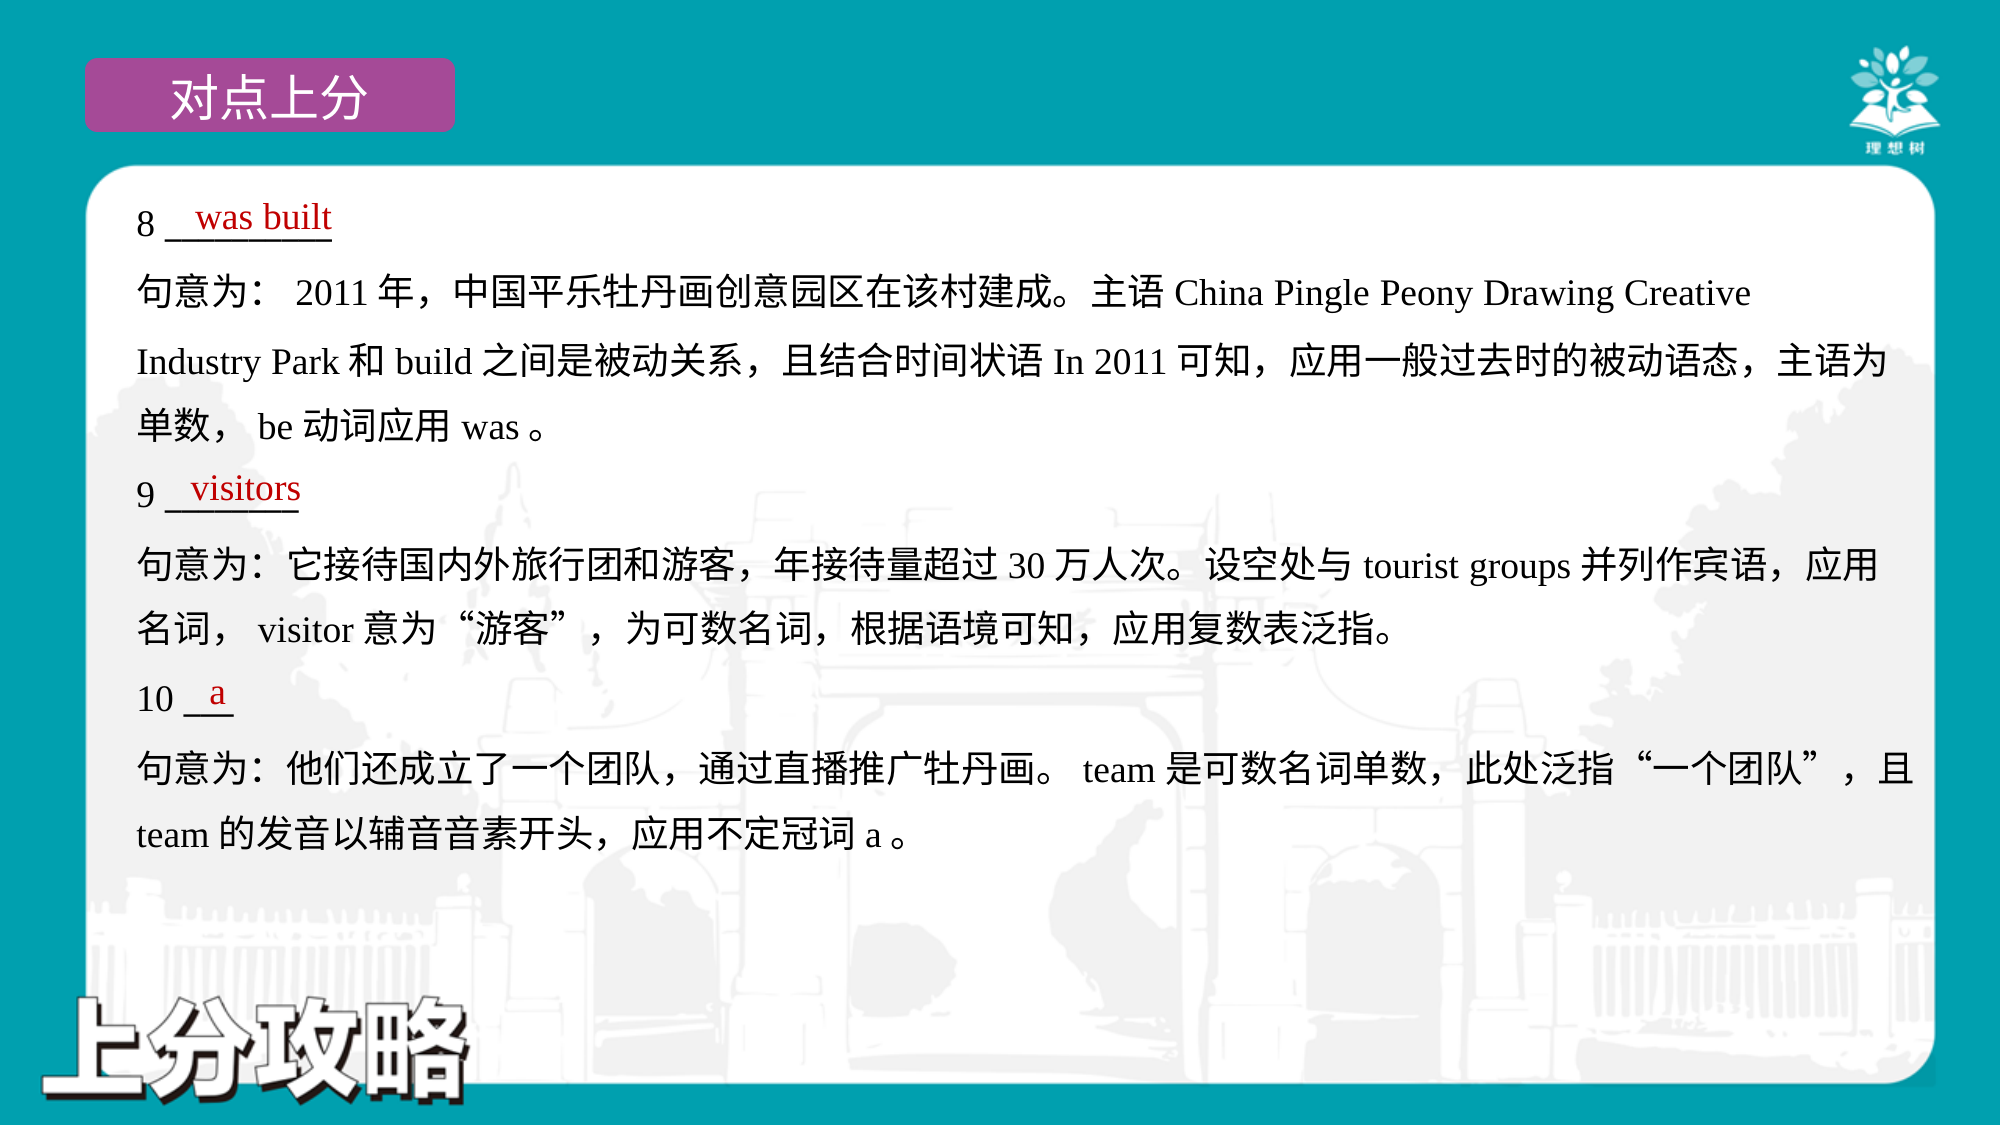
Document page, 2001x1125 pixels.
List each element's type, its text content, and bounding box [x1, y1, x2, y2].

text_box 9 ________ [136, 447, 1865, 507]
text_box 句意为：2011年，中国平乐牡丹画创意园区在该村建成。主语China Pingle Peony Drawing Creative Industry Park和build之间是被动关系，且结合时间状语In 2011可知，应用一般过去时的被动语态，主语为 单数，be动词应用was。 [136, 244, 1865, 441]
text_box 句意为：他们还成立了一个团队，通过直播推广牡丹画。team是可数名词单数，此处泛指“一个团队”，且 team的发音以辅音音素开头，应用不定冠词a。 [136, 721, 1865, 849]
text_box 句意为：它接待国内外旅行团和游客，年接待量超过30万人次。设空处与tourist groups并列作宾语，应用 名词，visitor意为“游客”，为可数名词，根据语境可知，应用复数表泛指。 [136, 516, 1865, 644]
picture [0, 0, 2000, 1125]
text_box a [195, 645, 240, 706]
text_box 10 ___ [136, 652, 1865, 712]
text_box was built [176, 170, 351, 230]
text_box visitors [176, 440, 315, 501]
text_box 8 __________ [136, 176, 1865, 237]
